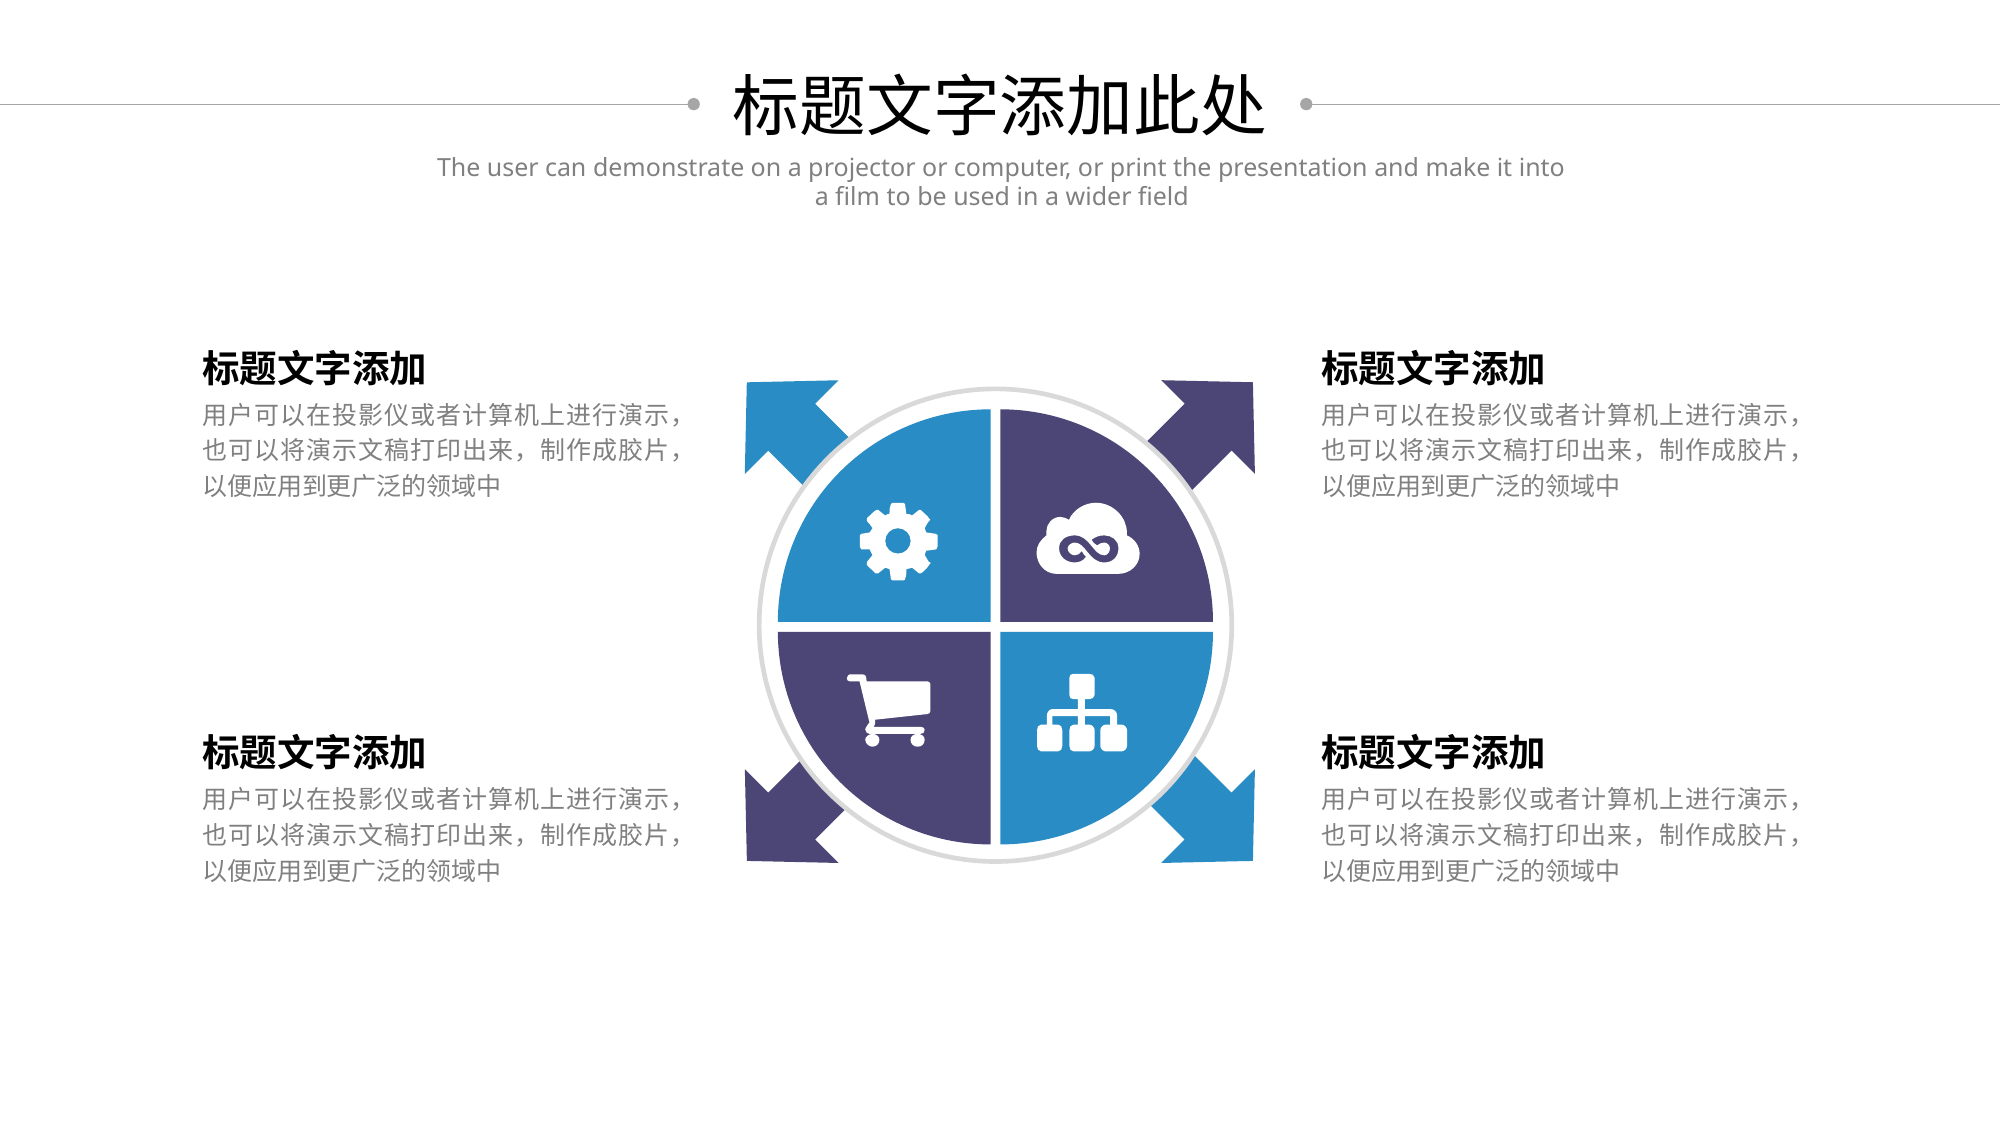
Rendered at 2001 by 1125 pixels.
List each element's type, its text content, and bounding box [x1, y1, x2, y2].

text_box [725, 360, 1275, 883]
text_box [1306, 712, 1805, 895]
text_box 标题文字添加此处 [718, 56, 1282, 143]
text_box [187, 712, 686, 895]
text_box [187, 328, 686, 511]
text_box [1306, 328, 1805, 511]
text_box The user can demonstrate on a projector or computer, or print the presentation and make it into a film to be used in a wider field [412, 143, 1592, 219]
